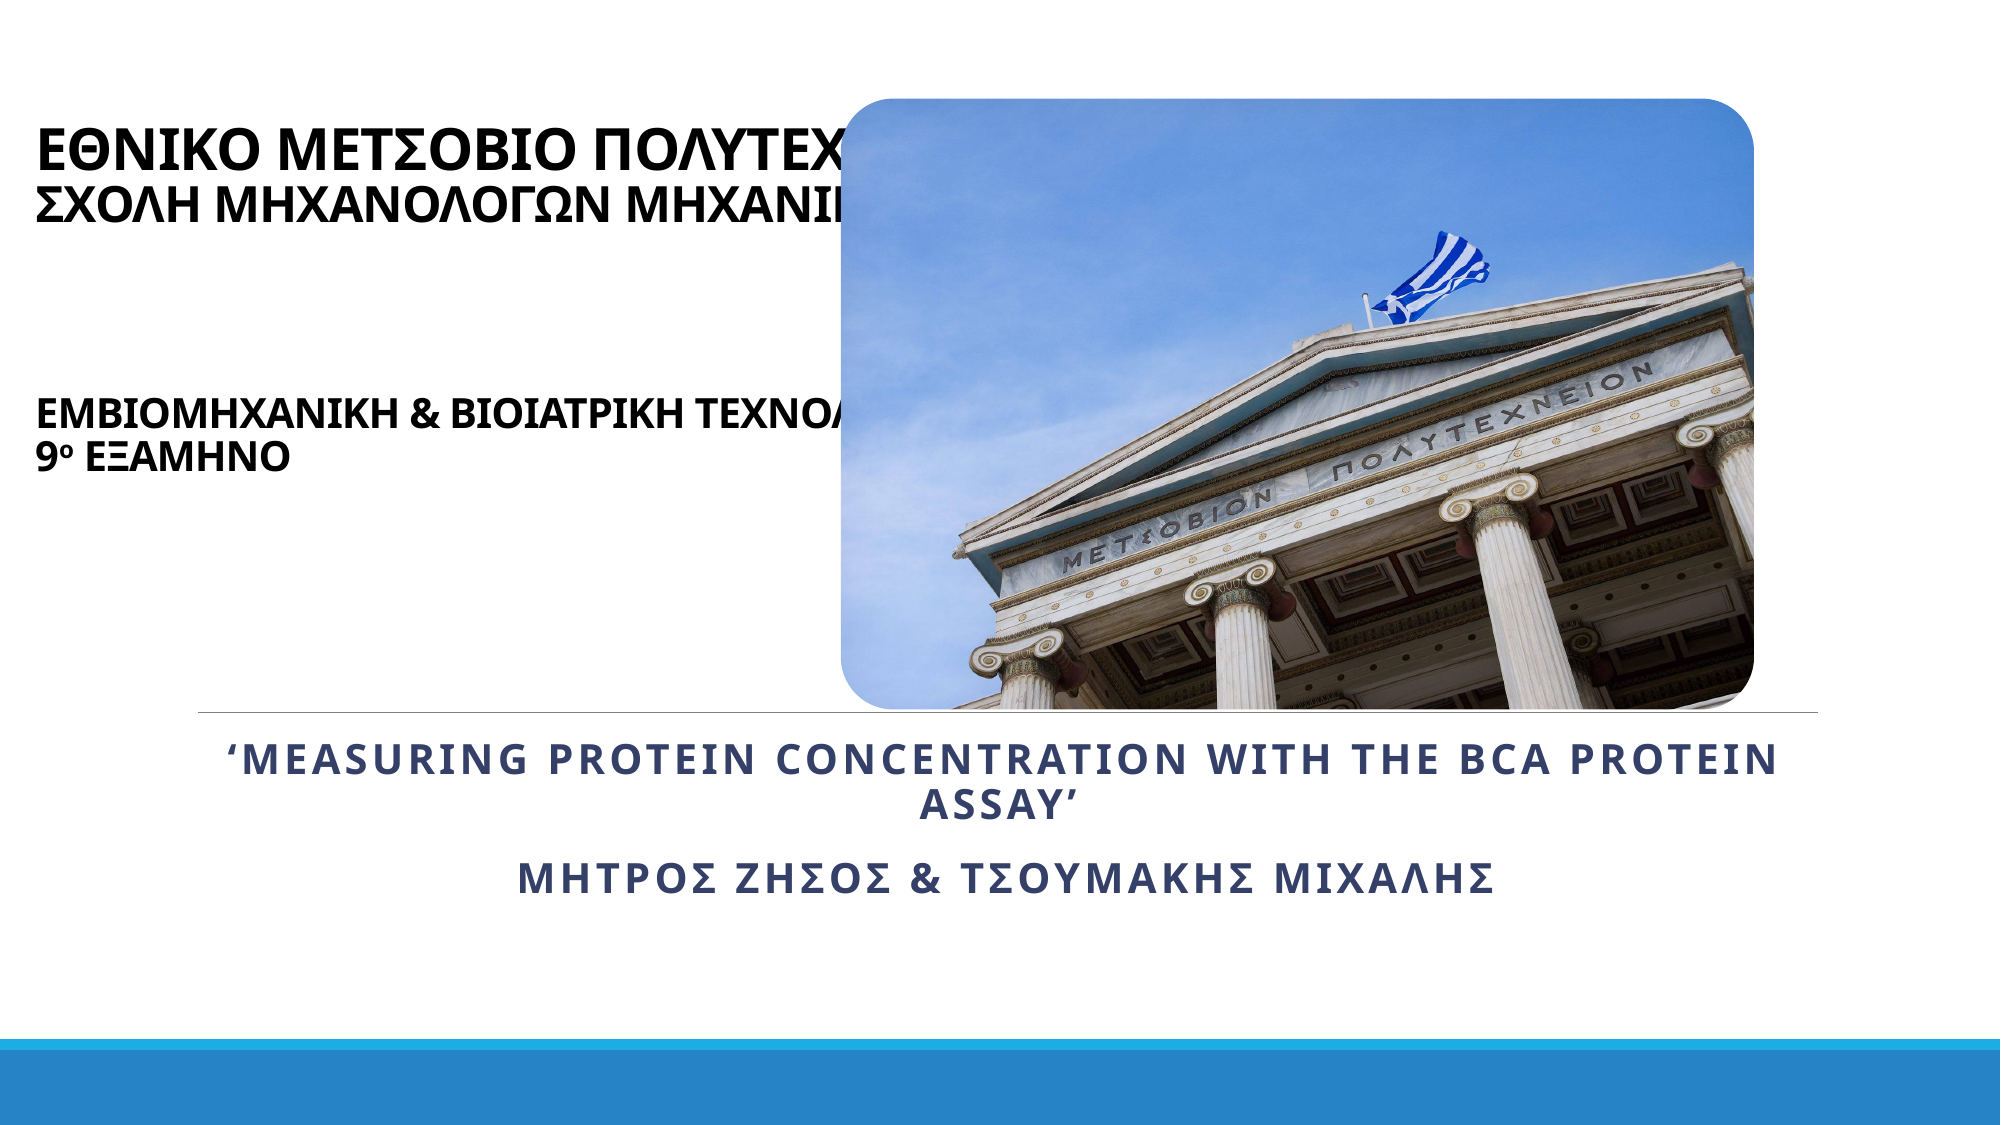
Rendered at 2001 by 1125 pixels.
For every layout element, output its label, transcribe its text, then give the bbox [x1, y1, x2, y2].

picture [840, 98, 1755, 710]
subtitle ‘Measuring protein concentration with the BCA Protein Assay’ Μητροσ ζησοσ & τσουμακης μιχαλης [180, 730, 1831, 919]
title ΕΘΝΙΚΟ ΜΕΤΣΟΒΙΟ ΠΟΛΥΤΕΧΝΕΙΟ ΣΧΟΛΗ ΜΗΧΑΝΟΛΟΓΩΝ ΜΗΧΑΝΙΚΩΝ ΕΜΒΙΟΜΗΧΑΝΙΚΗ & ΒΙΟΙΑΤΡΙΚΗ ΤΕΧΝΟΛΟΓΙΑ 9ο ΕΞΑΜΗΝΟ [20, 36, 1830, 710]
